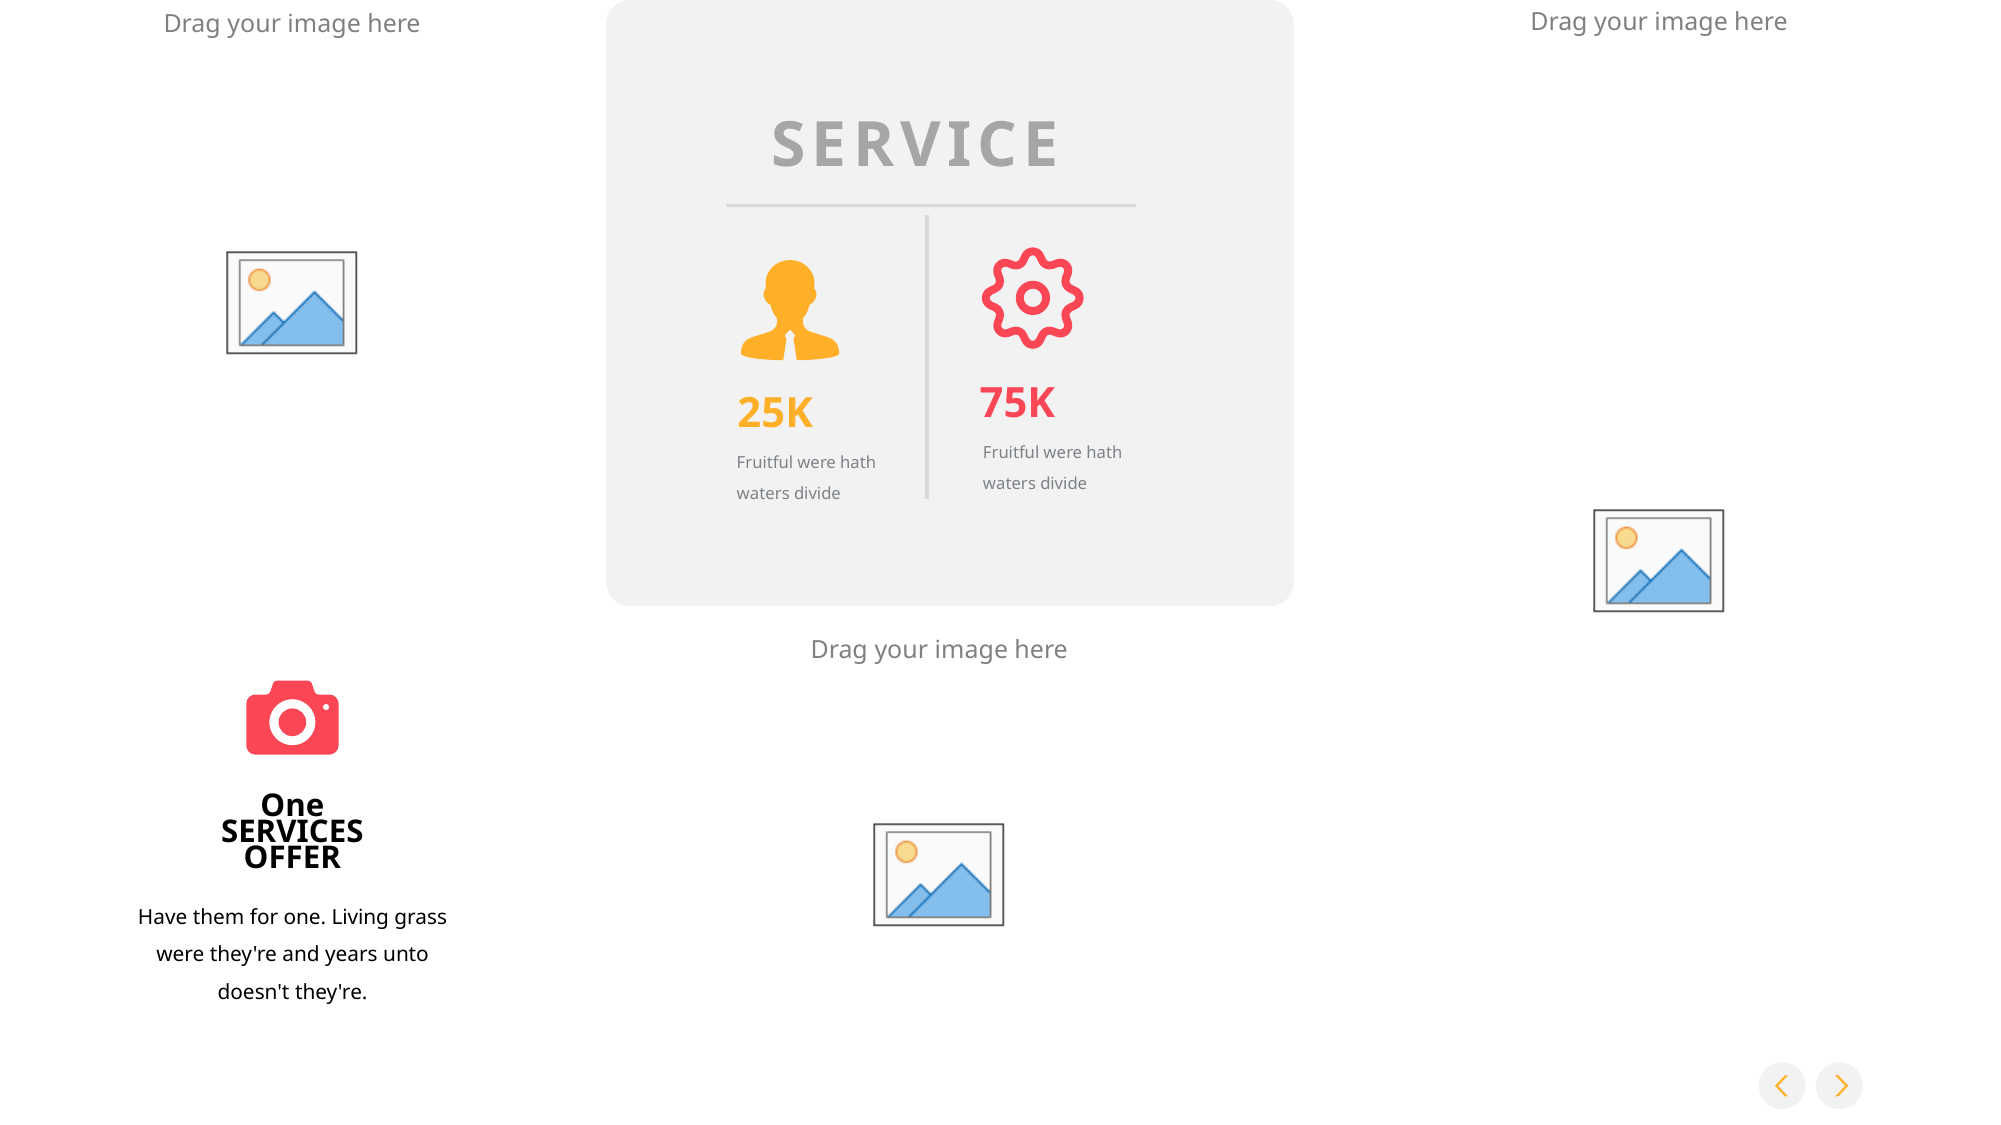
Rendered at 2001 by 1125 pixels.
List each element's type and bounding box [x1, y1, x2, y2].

picture [1315, 0, 2000, 1125]
text_box [119, 680, 466, 1009]
picture [0, 0, 585, 607]
picture [584, 625, 1294, 1125]
text_box [606, 0, 1294, 607]
